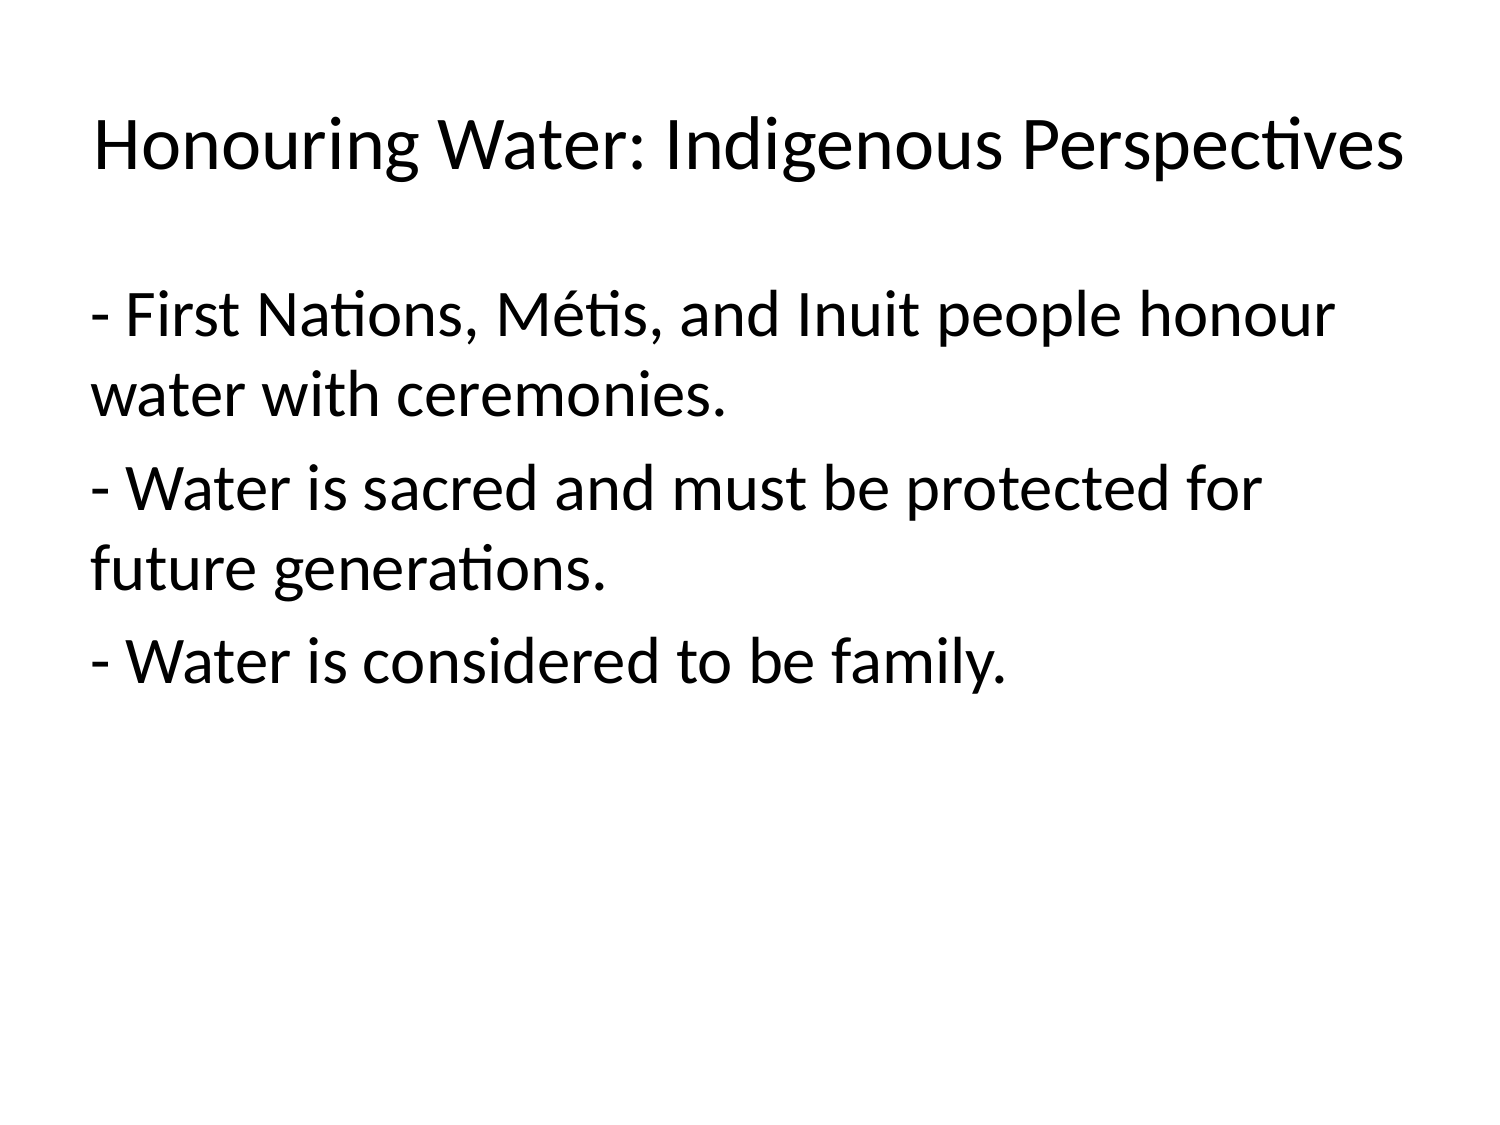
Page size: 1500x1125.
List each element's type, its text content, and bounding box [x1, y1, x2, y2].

title Honouring Water: Indigenous Perspectives [75, 45, 1425, 233]
list - First Nations, Métis, and Inuit people honour water with ceremonies. - Water is sacred and must be protected for future generations. - Water is considered to be family. [75, 262, 1425, 1005]
